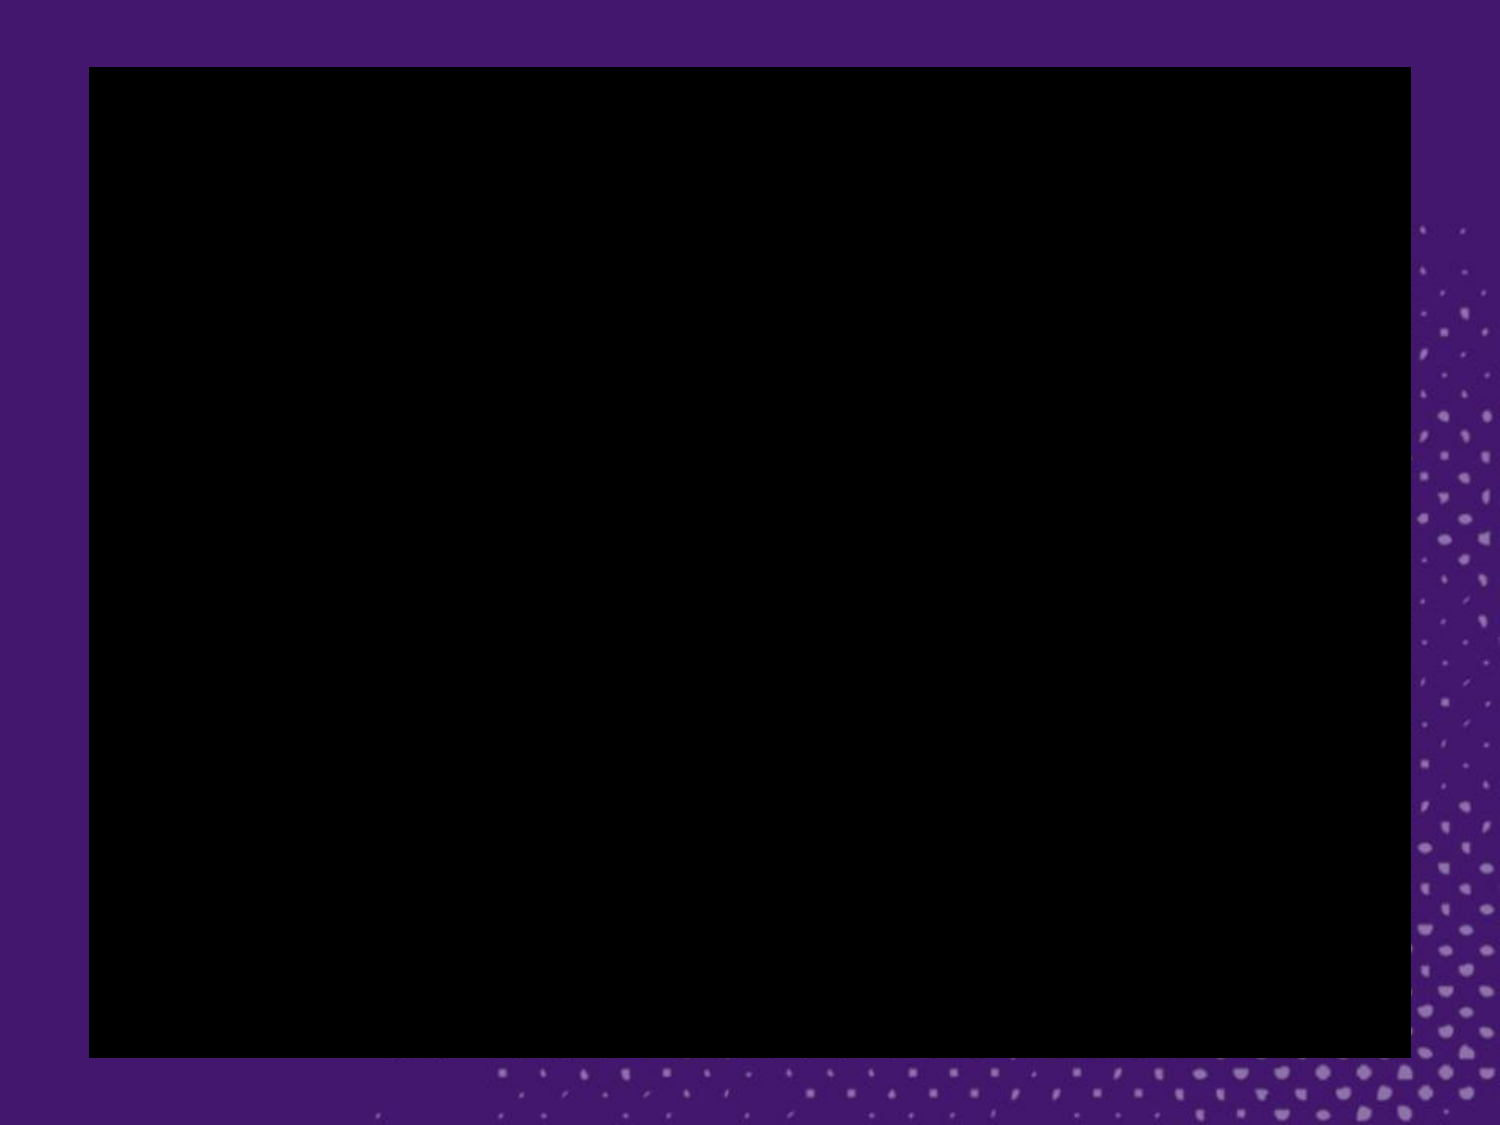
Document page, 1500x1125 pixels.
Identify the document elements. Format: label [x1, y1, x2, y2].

picture [0, 0, 1500, 1125]
text_box [88, 66, 1412, 1059]
